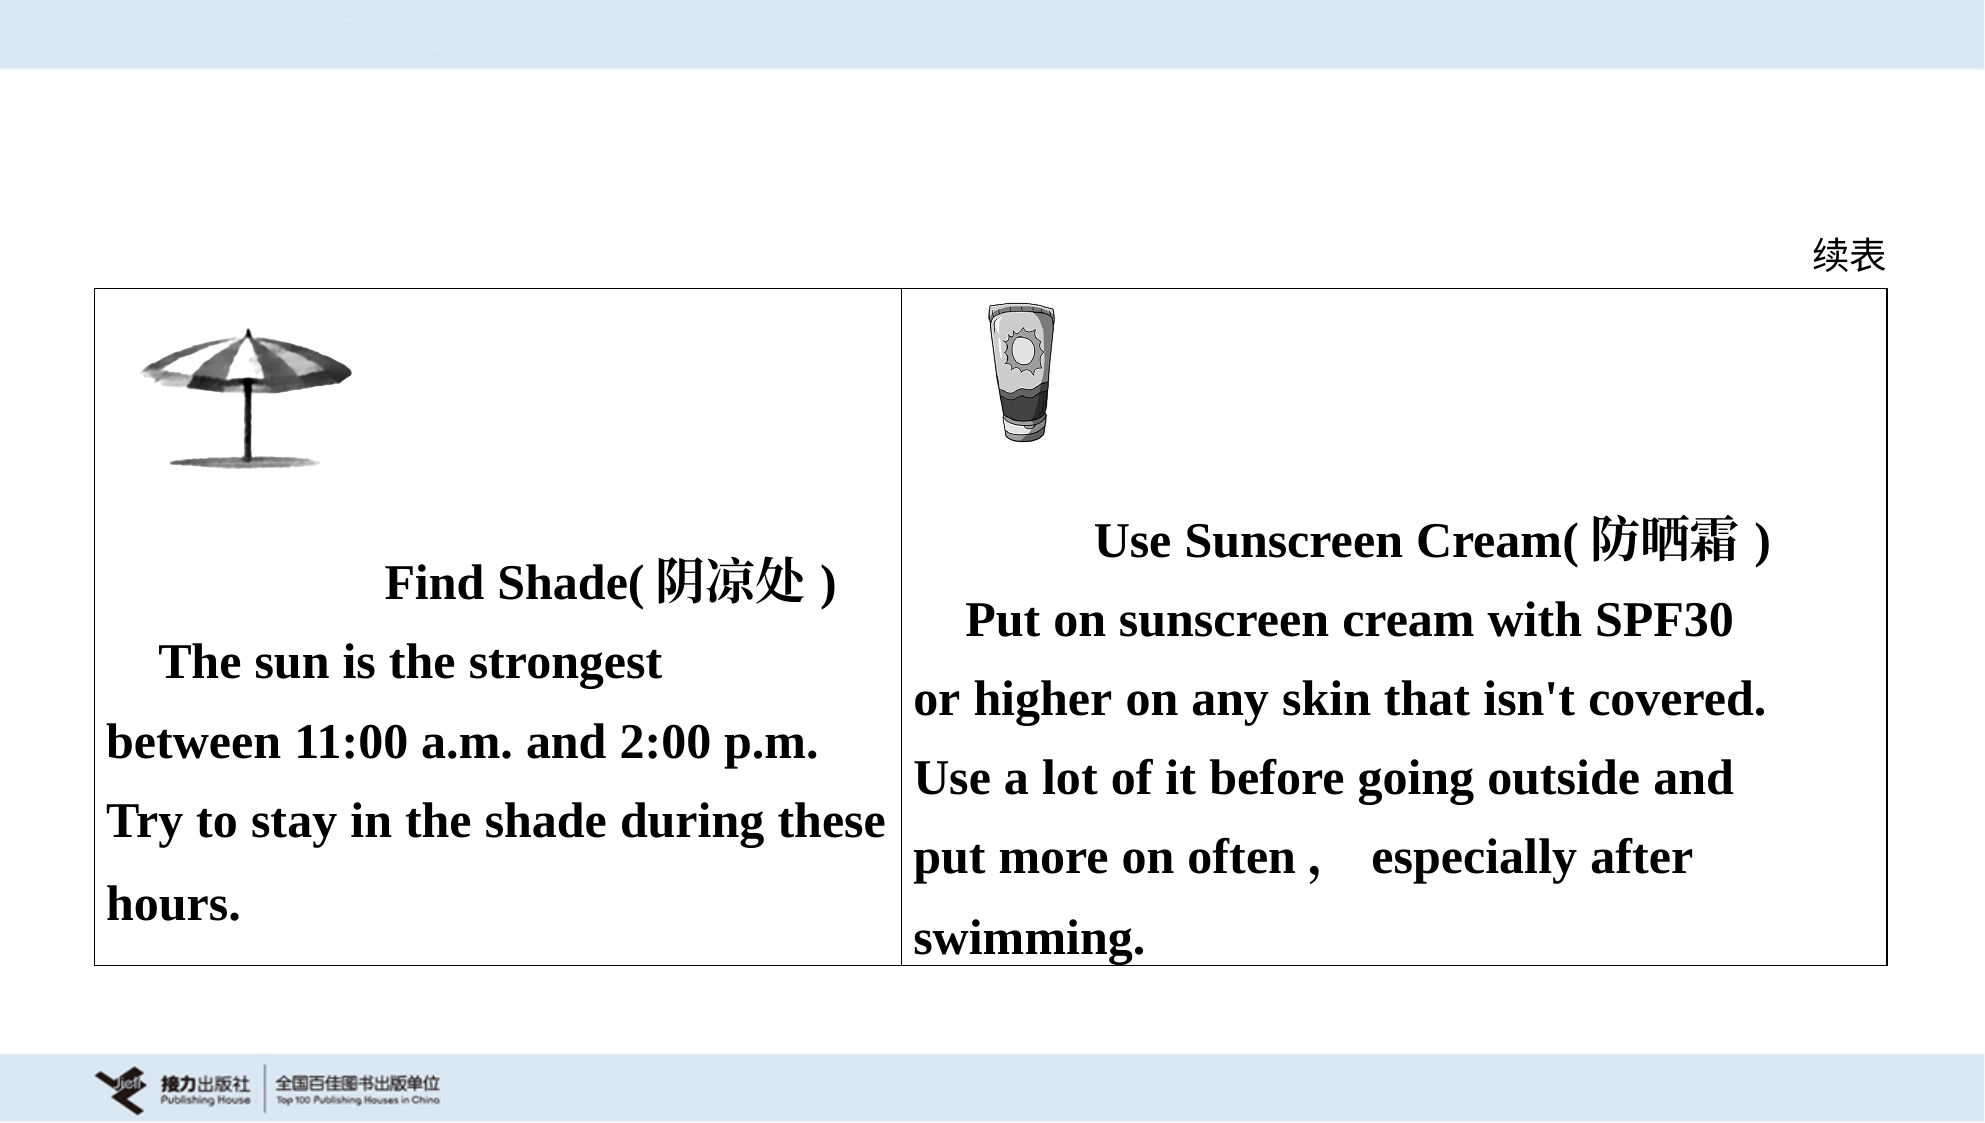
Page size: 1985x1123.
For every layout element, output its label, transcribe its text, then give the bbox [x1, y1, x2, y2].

picture [0, 0, 1985, 1122]
text_box 续表 [1470, 185, 1887, 278]
table_header __________Use Sunscreen Cream(防晒霜) Put on sunscreen cream with SPF30 or higher on any skin that isn't covered. Use a lot of it before going outside and put more on often，especially after swimming. [902, 289, 1886, 965]
table_header __________________________ Find Shade(阴凉处) The sun is the strongest between 11:00 a.m. and 2:00 p.m. Try to stay in the shade during these hours. [95, 289, 901, 965]
